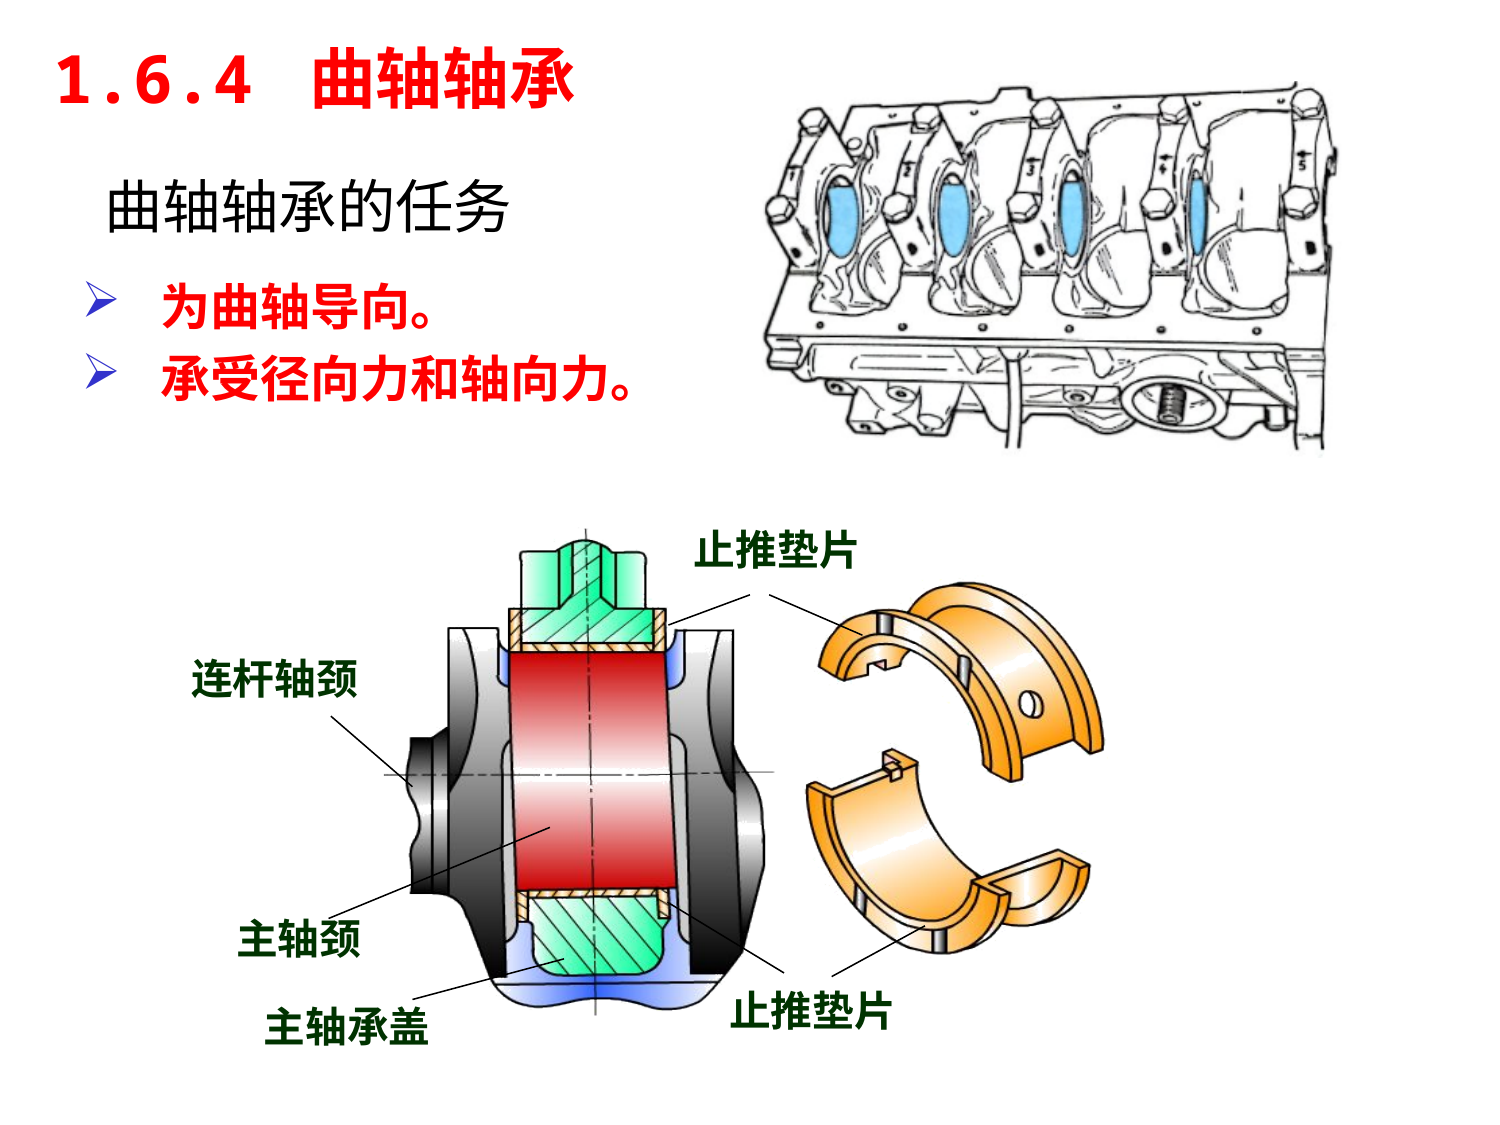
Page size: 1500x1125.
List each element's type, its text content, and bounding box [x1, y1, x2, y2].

text_box 1.6.4 曲轴轴承 [53, 42, 650, 147]
text_box 曲轴轴承的任务 [62, 162, 687, 318]
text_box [176, 498, 1117, 1059]
picture [752, 81, 1351, 459]
text_box 为曲轴导向。 承受径向力和轴向力。 [81, 263, 671, 458]
